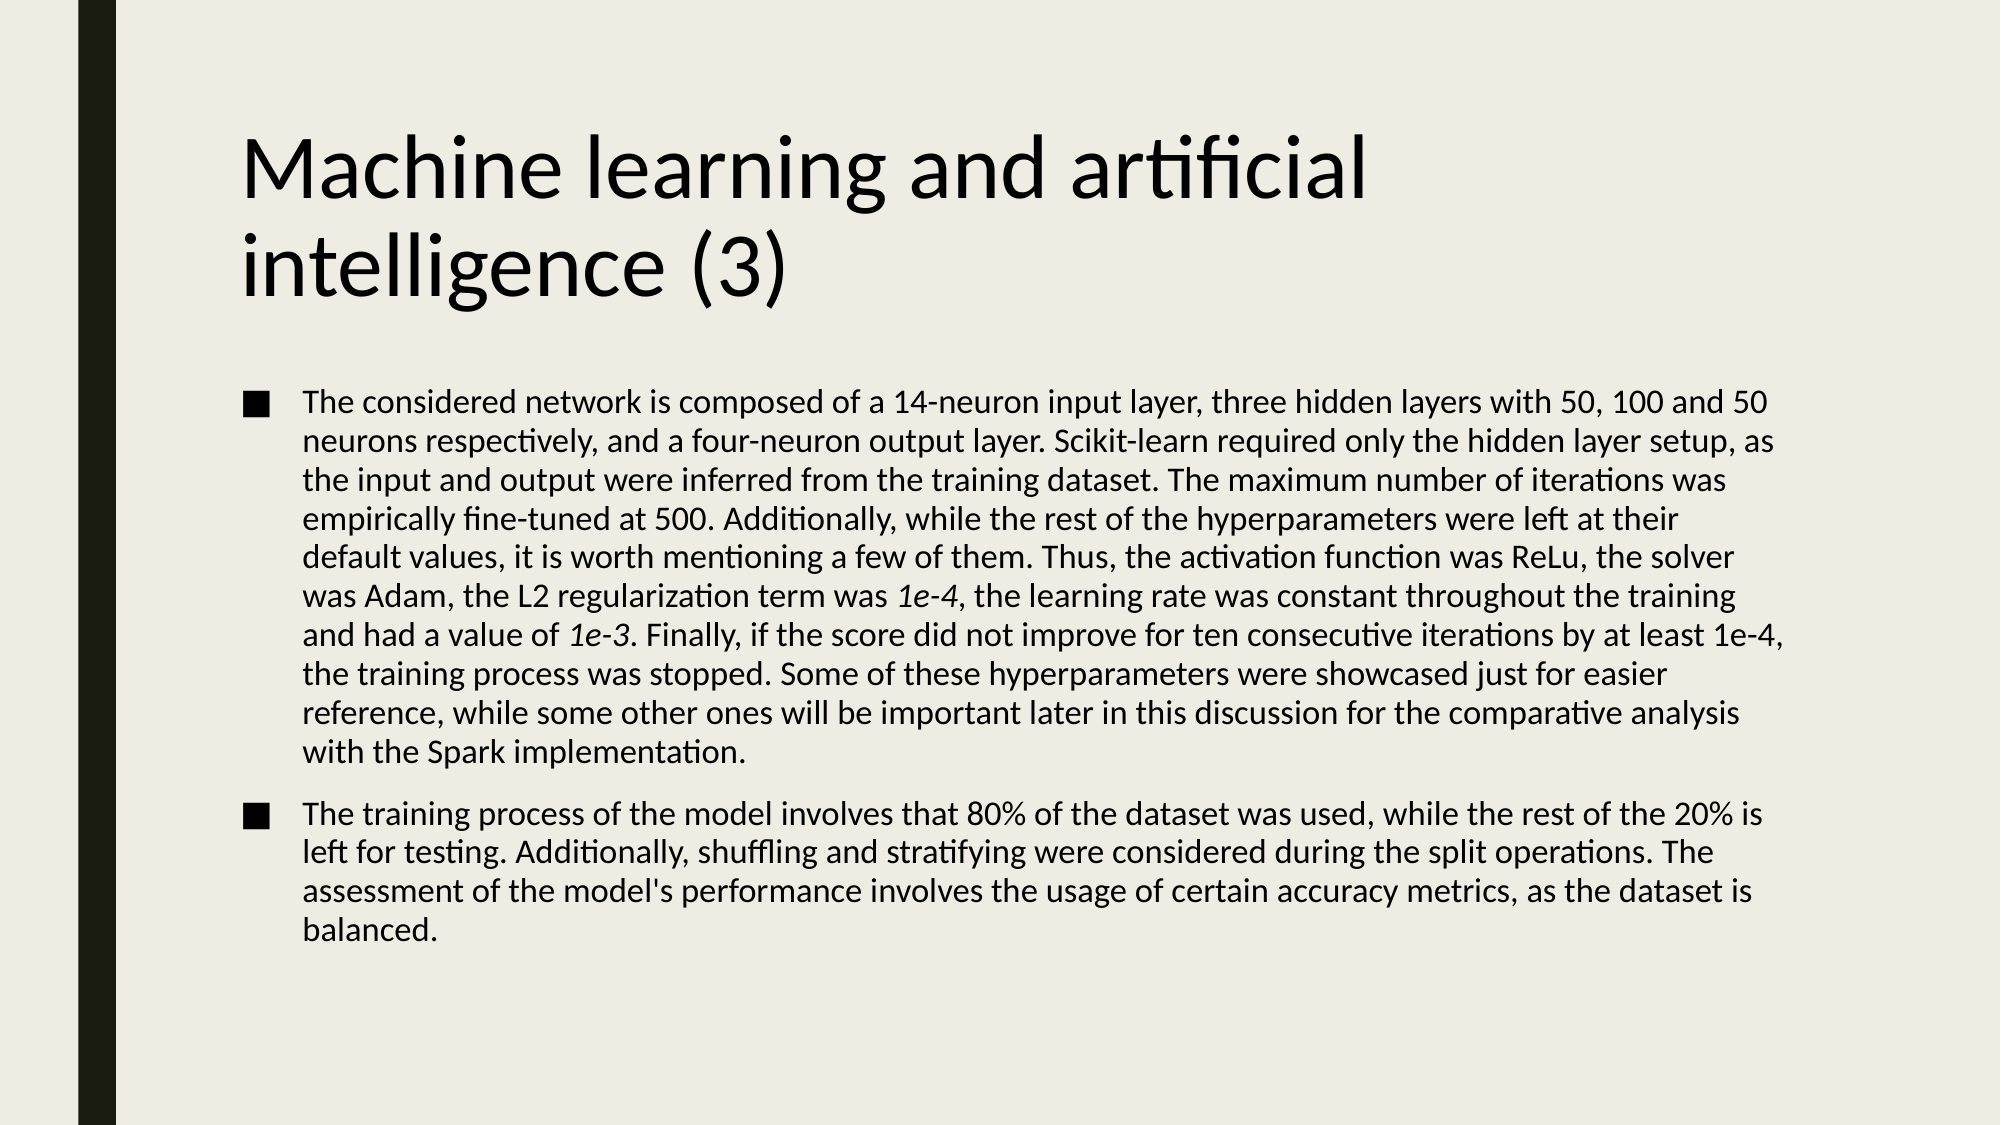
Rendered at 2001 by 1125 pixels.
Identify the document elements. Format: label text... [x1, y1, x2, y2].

title Machine learning and artificial intelligence (3) [225, 112, 1800, 357]
list The considered network is composed of a 14-neuron input layer, three hidden layers with 50, 100 and 50 neurons respectively, and a four-neuron output layer. Scikit-learn required only the hidden layer setup, as the input and output were inferred from the training dataset. The maximum number of iterations was empirically fine-tuned at 500. Additionally, while the rest of the hyperparameters were left at their default values, it is worth mentioning a few of them. Thus, the activation function was ReLu, the solver was Adam, the L2 regularization term was 1e-4, the learning rate was constant throughout the training and had a value of 1e-3. Finally, if the score did not improve for ten consecutive iterations by at least 1e-4, the training process was stopped. Some of these hyperparameters were showcased just for easier reference, while some other ones will be important later in this discussion for the comparative analysis with the Spark implementation. The training process of the model involves that 80% of the dataset was used, while the rest of the 20% is left for testing. Additionally, shuffling and stratifying were considered during the split operations. The assessment of the model's performance involves the usage of certain accuracy metrics, as the dataset is balanced. [225, 375, 1800, 963]
